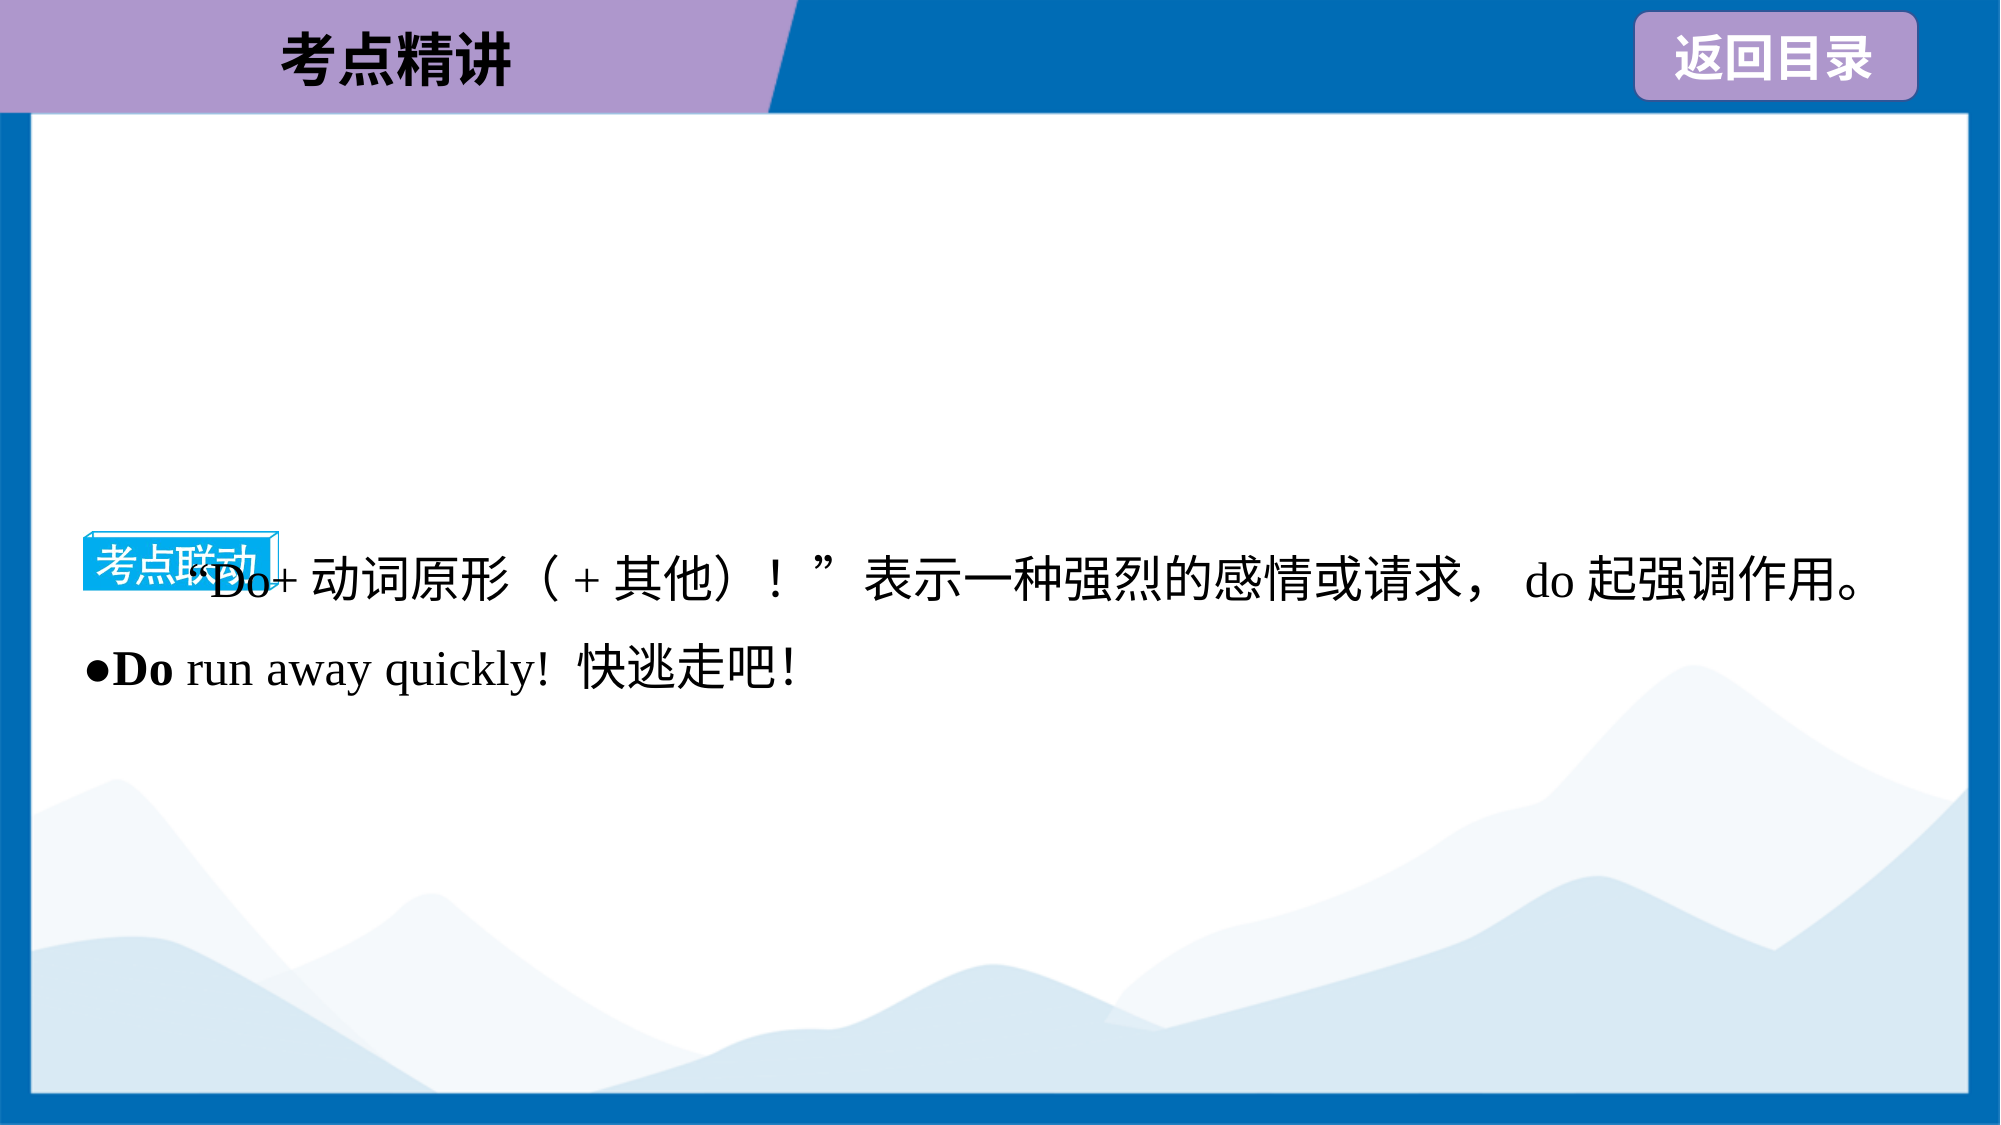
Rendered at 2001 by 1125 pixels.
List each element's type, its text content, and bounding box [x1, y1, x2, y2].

text_box “Do+动词原形（+其他）！”表示一种强烈的感情或请求，do起强调作用。 ●Do run away quickly! 快逃走吧！ [82, 516, 1917, 686]
picture [0, 0, 2000, 1125]
